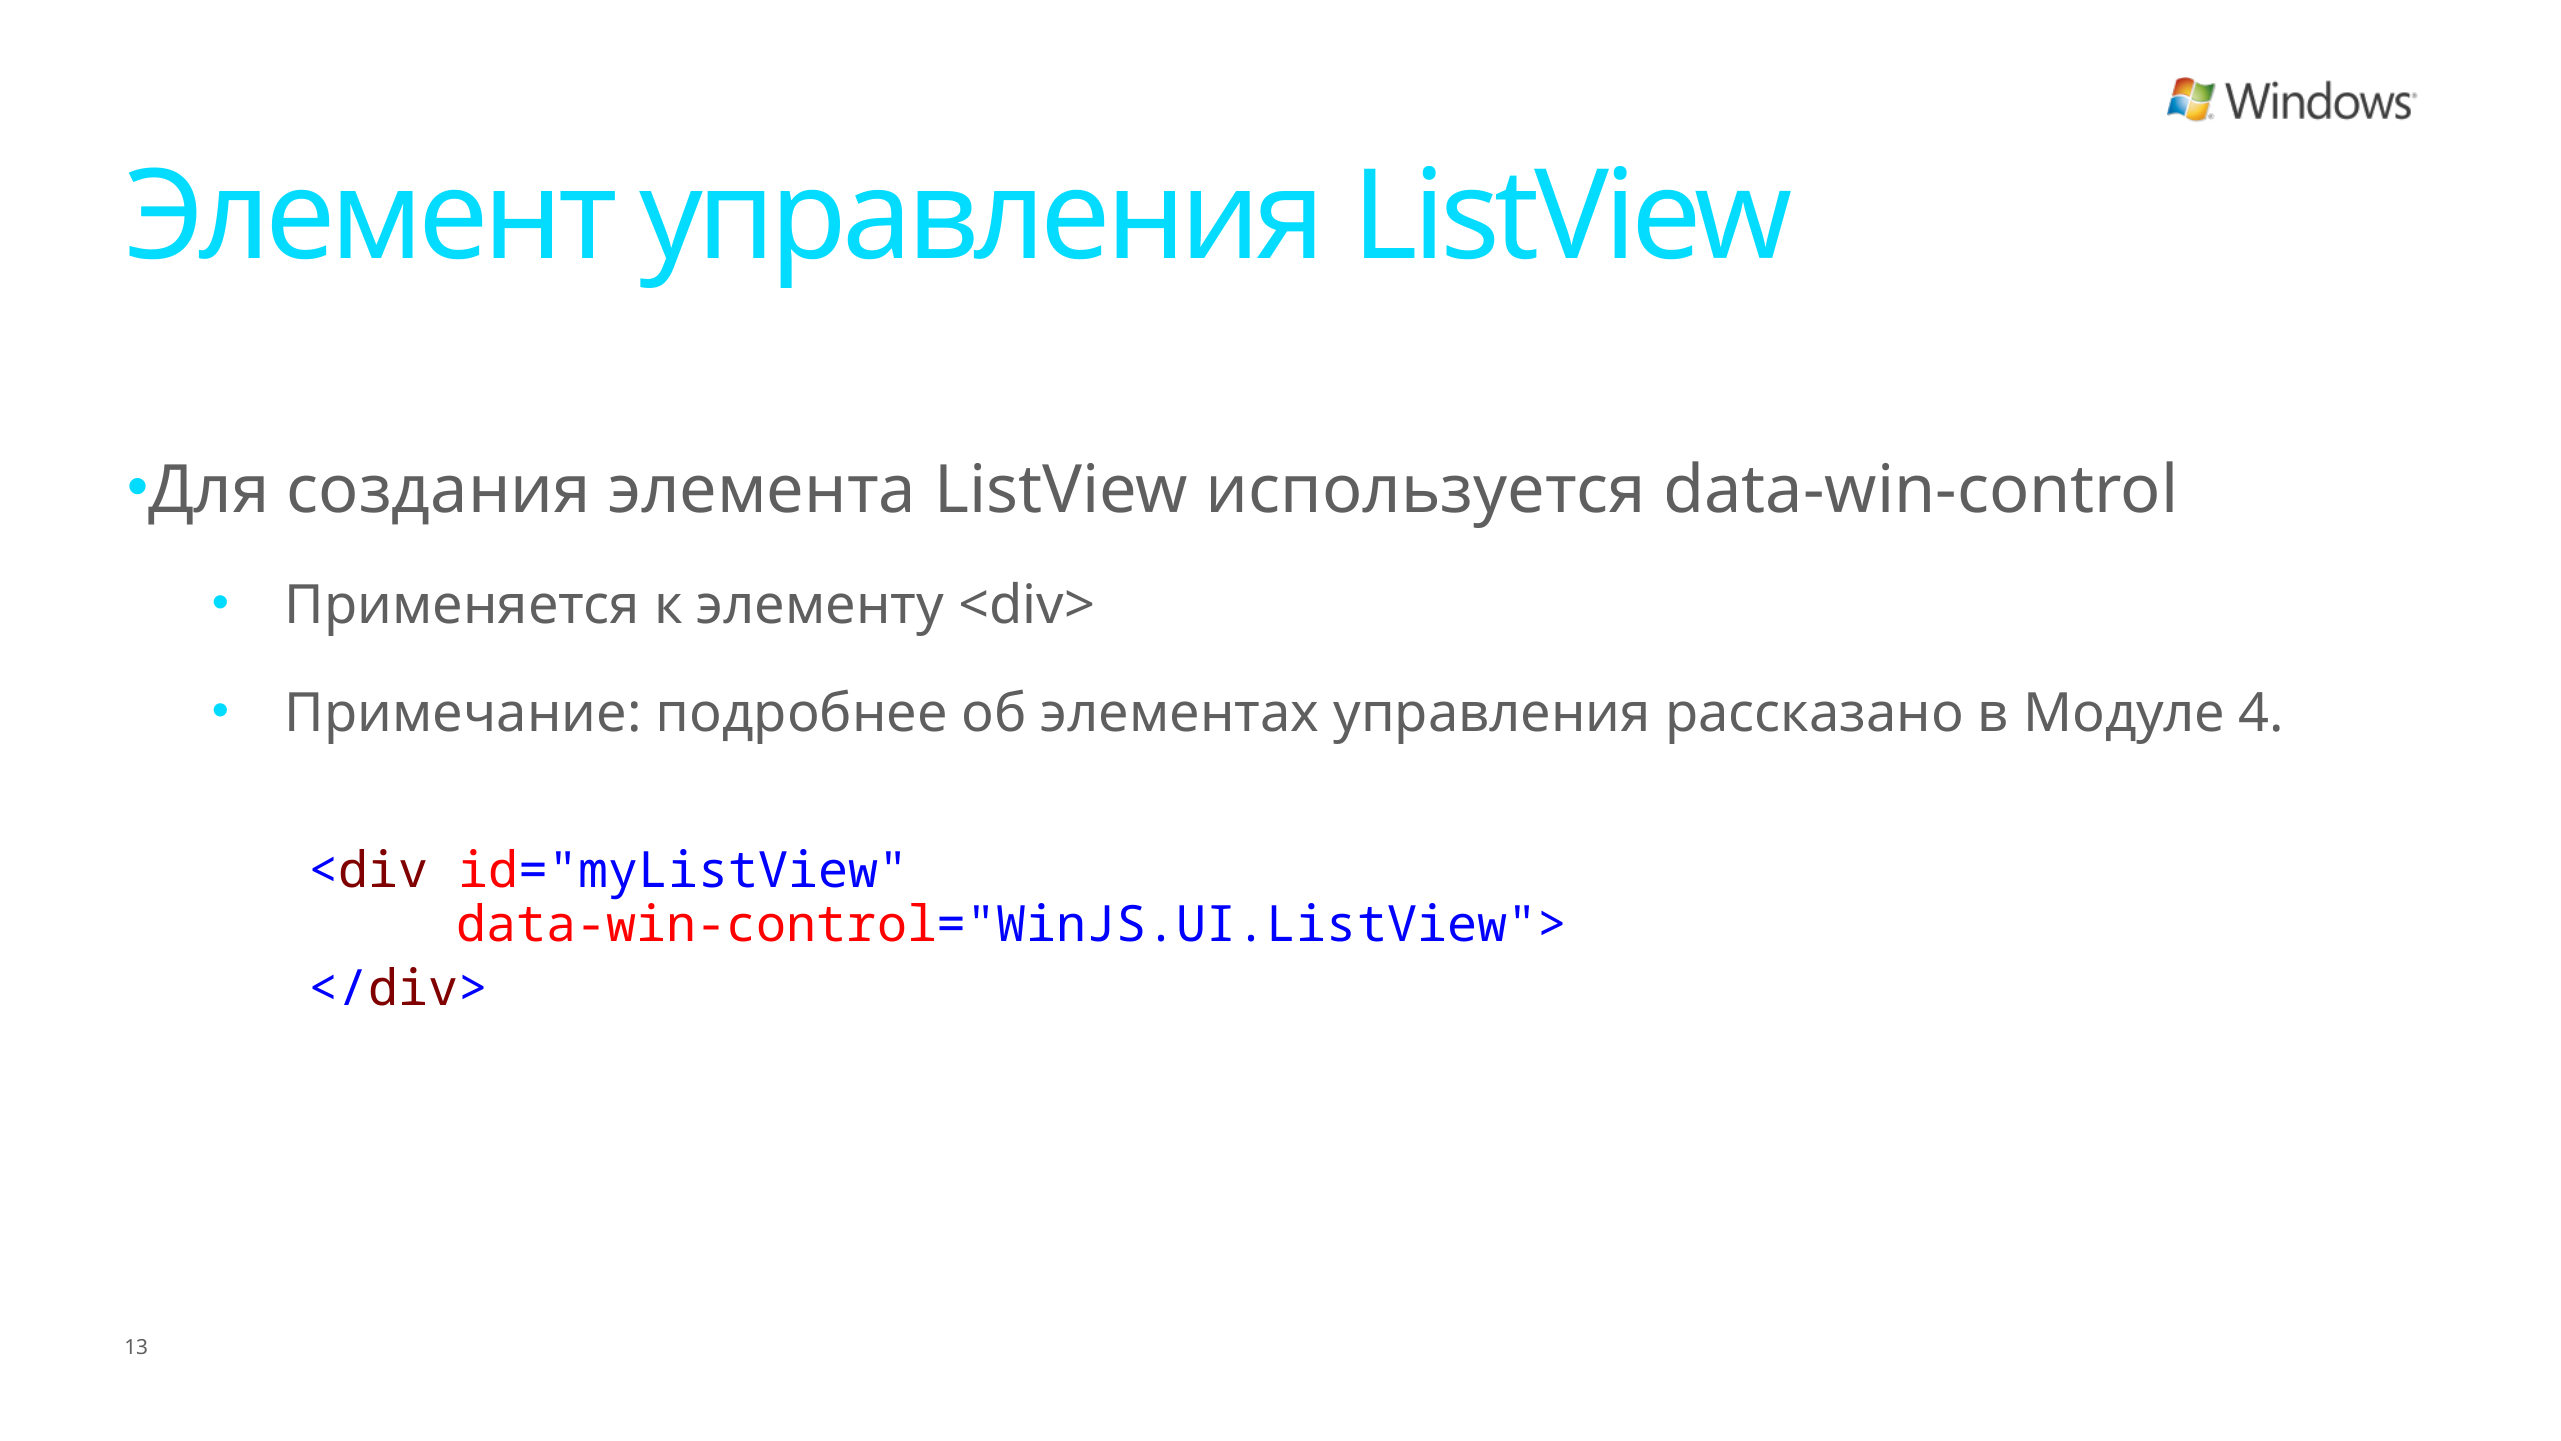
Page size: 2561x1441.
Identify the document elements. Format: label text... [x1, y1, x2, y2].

list Для создания элемента ListView используется data-win-control Применяется к элементу <div> Примечание: подробнее об элементах управления рассказано в Модуле 4. <div id="myListView" data-win-control="WinJS.UI.ListView"> </div> [127, 405, 2470, 1058]
title Элемент управления ListView [125, 48, 2468, 286]
